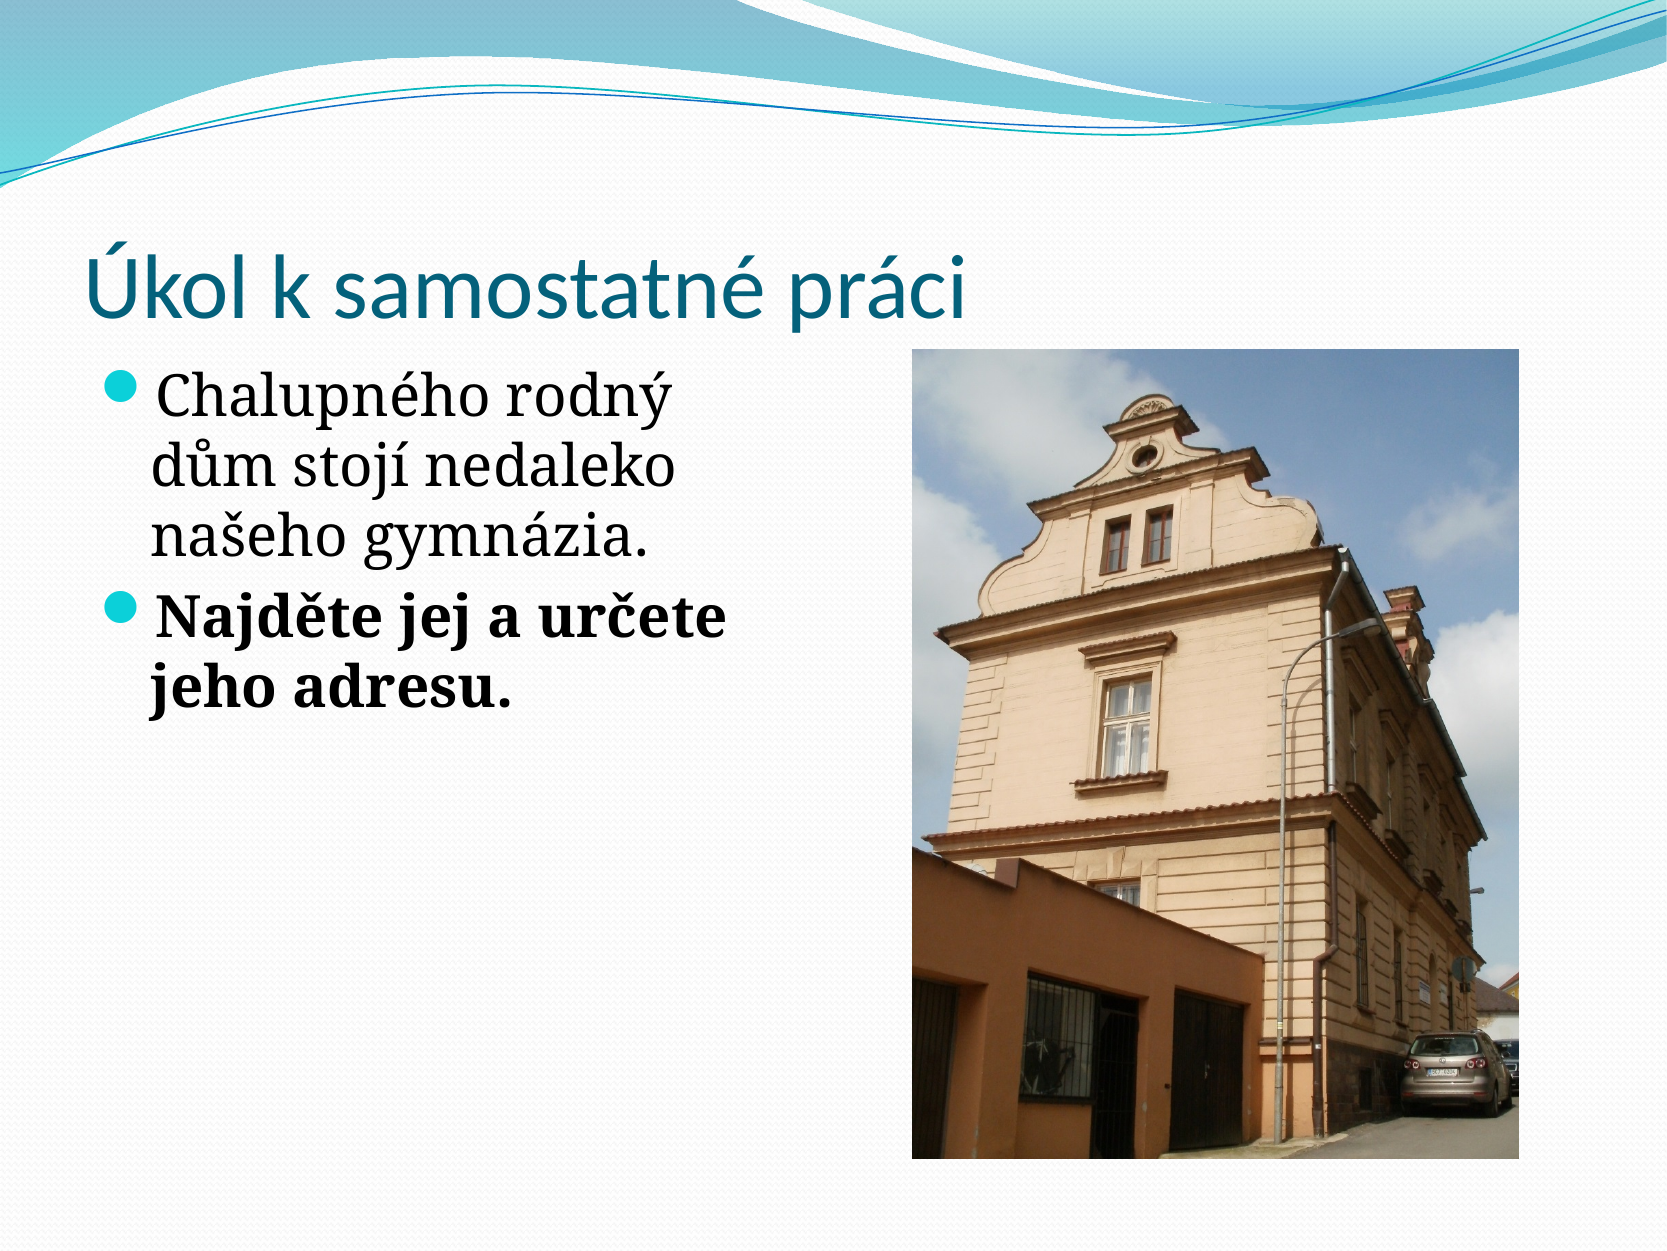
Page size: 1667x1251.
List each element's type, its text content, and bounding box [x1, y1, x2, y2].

list Chalupného rodný dům stojí nedaleko našeho gymnázia. Najděte jej a určete jeho adresu. [83, 349, 820, 1159]
title Úkol k samostatné práci [83, 128, 1584, 337]
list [911, 349, 1519, 1159]
